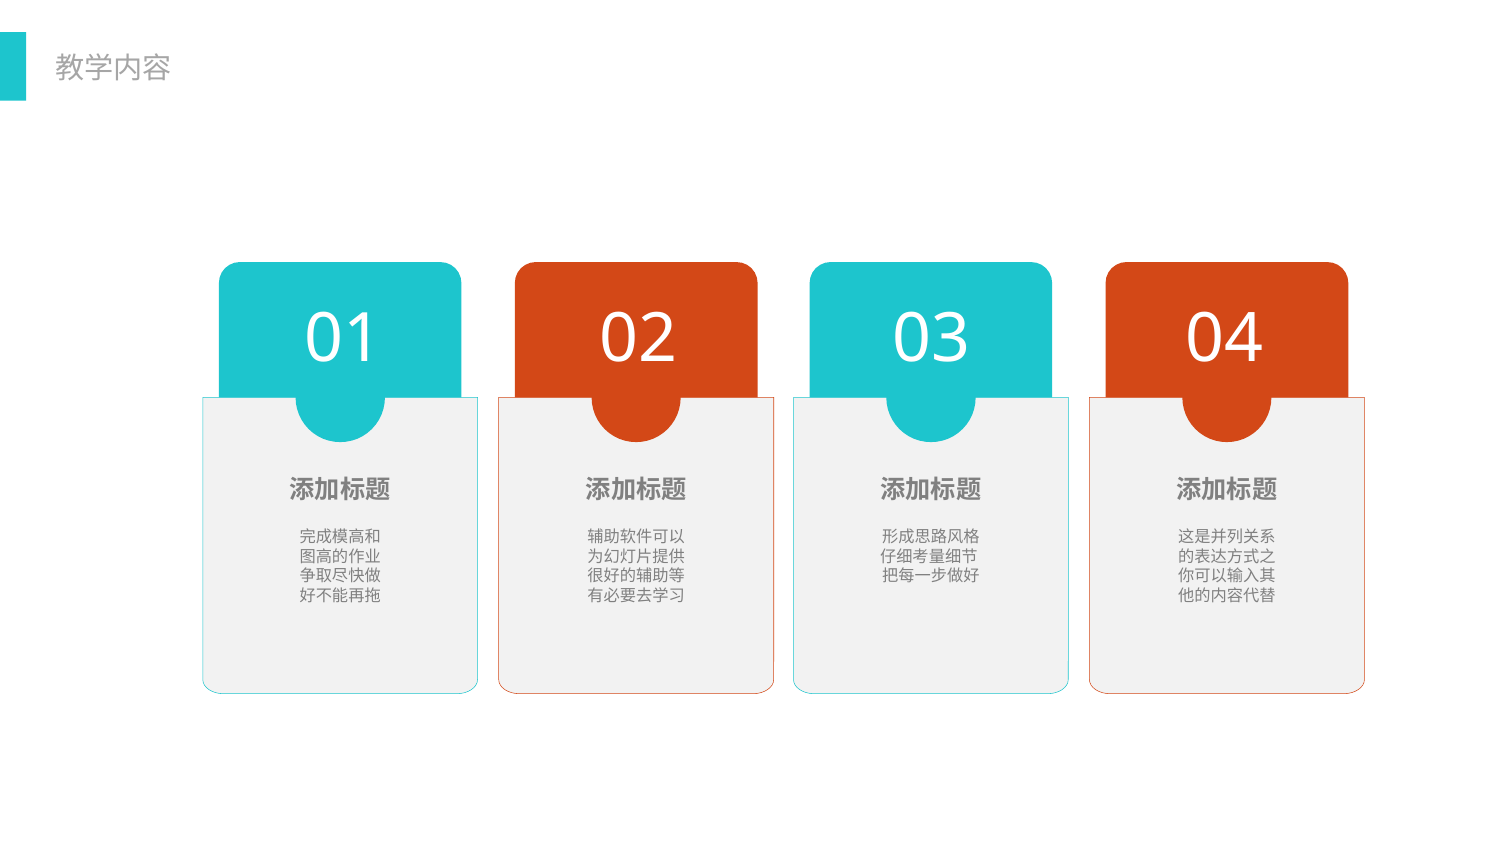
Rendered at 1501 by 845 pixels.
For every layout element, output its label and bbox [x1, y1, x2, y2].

text_box [793, 262, 1069, 694]
text_box [1089, 262, 1365, 694]
text_box [202, 262, 478, 694]
text_box [498, 262, 774, 694]
